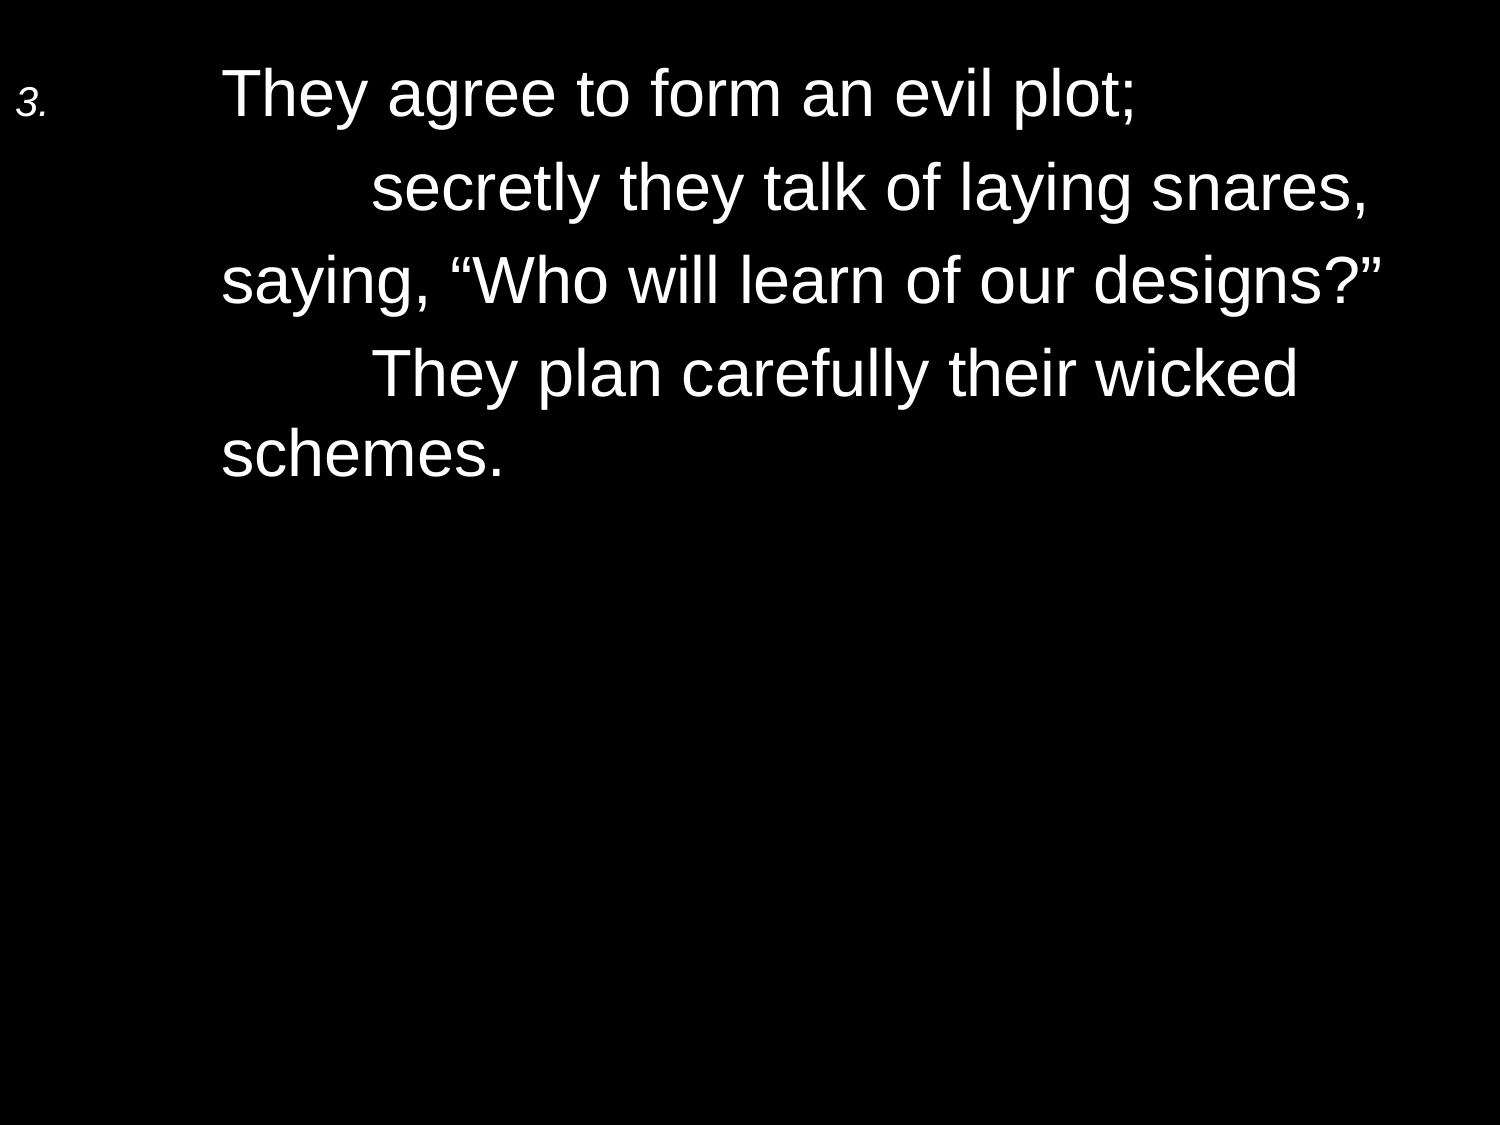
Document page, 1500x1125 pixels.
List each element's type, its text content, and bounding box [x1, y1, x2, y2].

list 3. They agree to form an evil plot; secretly they talk of laying snares, saying, “Who will learn of our designs?” They plan carefully their wicked schemes. [0, 42, 1500, 1047]
